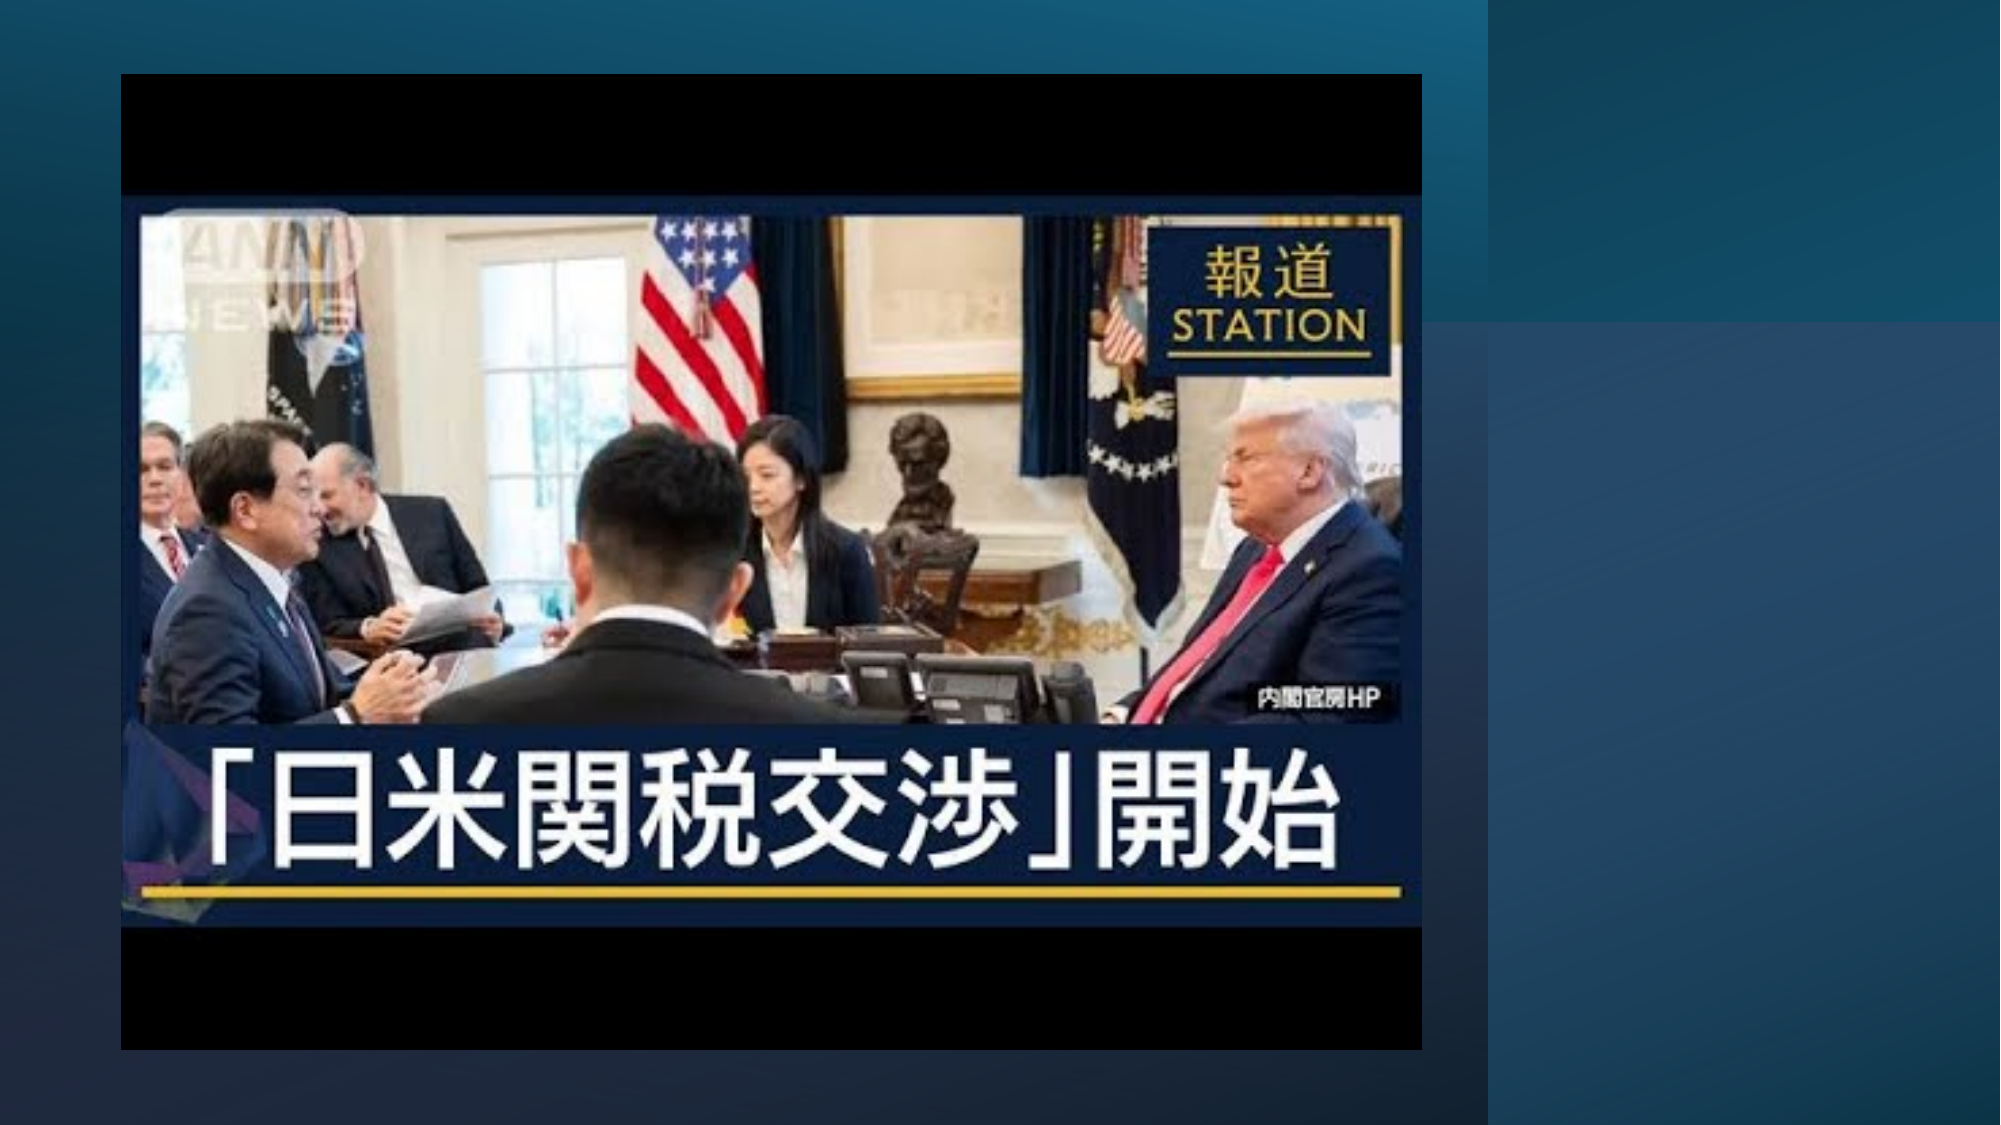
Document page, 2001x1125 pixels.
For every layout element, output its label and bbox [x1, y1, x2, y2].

text_box [0, 0, 1489, 321]
picture [121, 74, 1423, 1051]
text_box [0, 321, 2000, 1125]
text_box [1489, 0, 2000, 321]
